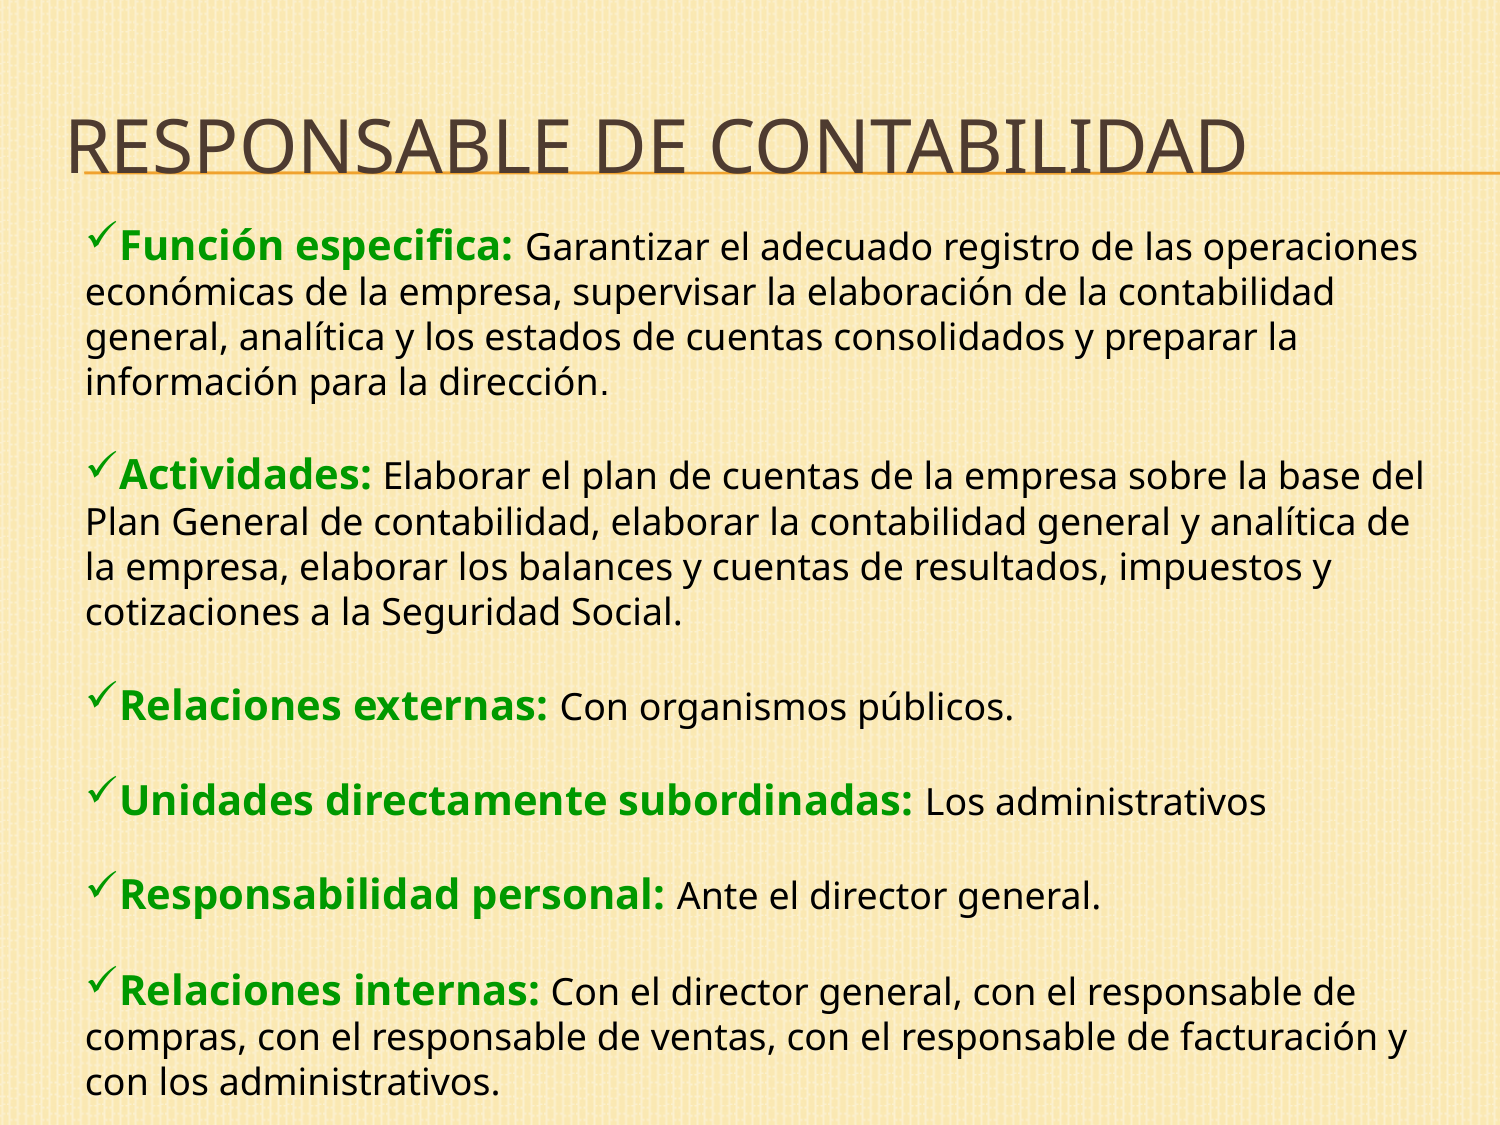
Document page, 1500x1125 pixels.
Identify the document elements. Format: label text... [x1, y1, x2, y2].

title Responsable de contabilidad [49, 75, 1475, 213]
text_box Función especifica: Garantizar el adecuado registro de las operaciones económicas de la empresa, supervisar la elaboración de la contabilidad general, analítica y los estados de cuentas consolidados y preparar la información para la dirección. Actividades: Elaborar el plan de cuentas de la empresa sobre la base del Plan General de contabilidad, elaborar la contabilidad general y analítica de la empresa, elaborar los balances y cuentas de resultados, impuestos y cotizaciones a la Seguridad Social. Relaciones externas: Con organismos públicos. Unidades directamente subordinadas: Los administrativos Responsabilidad personal: Ante el director general. Relaciones internas: Con el director general, con el responsable de compras, con el responsable de ventas, con el responsable de facturación y con los administrativos. [70, 210, 1465, 1111]
